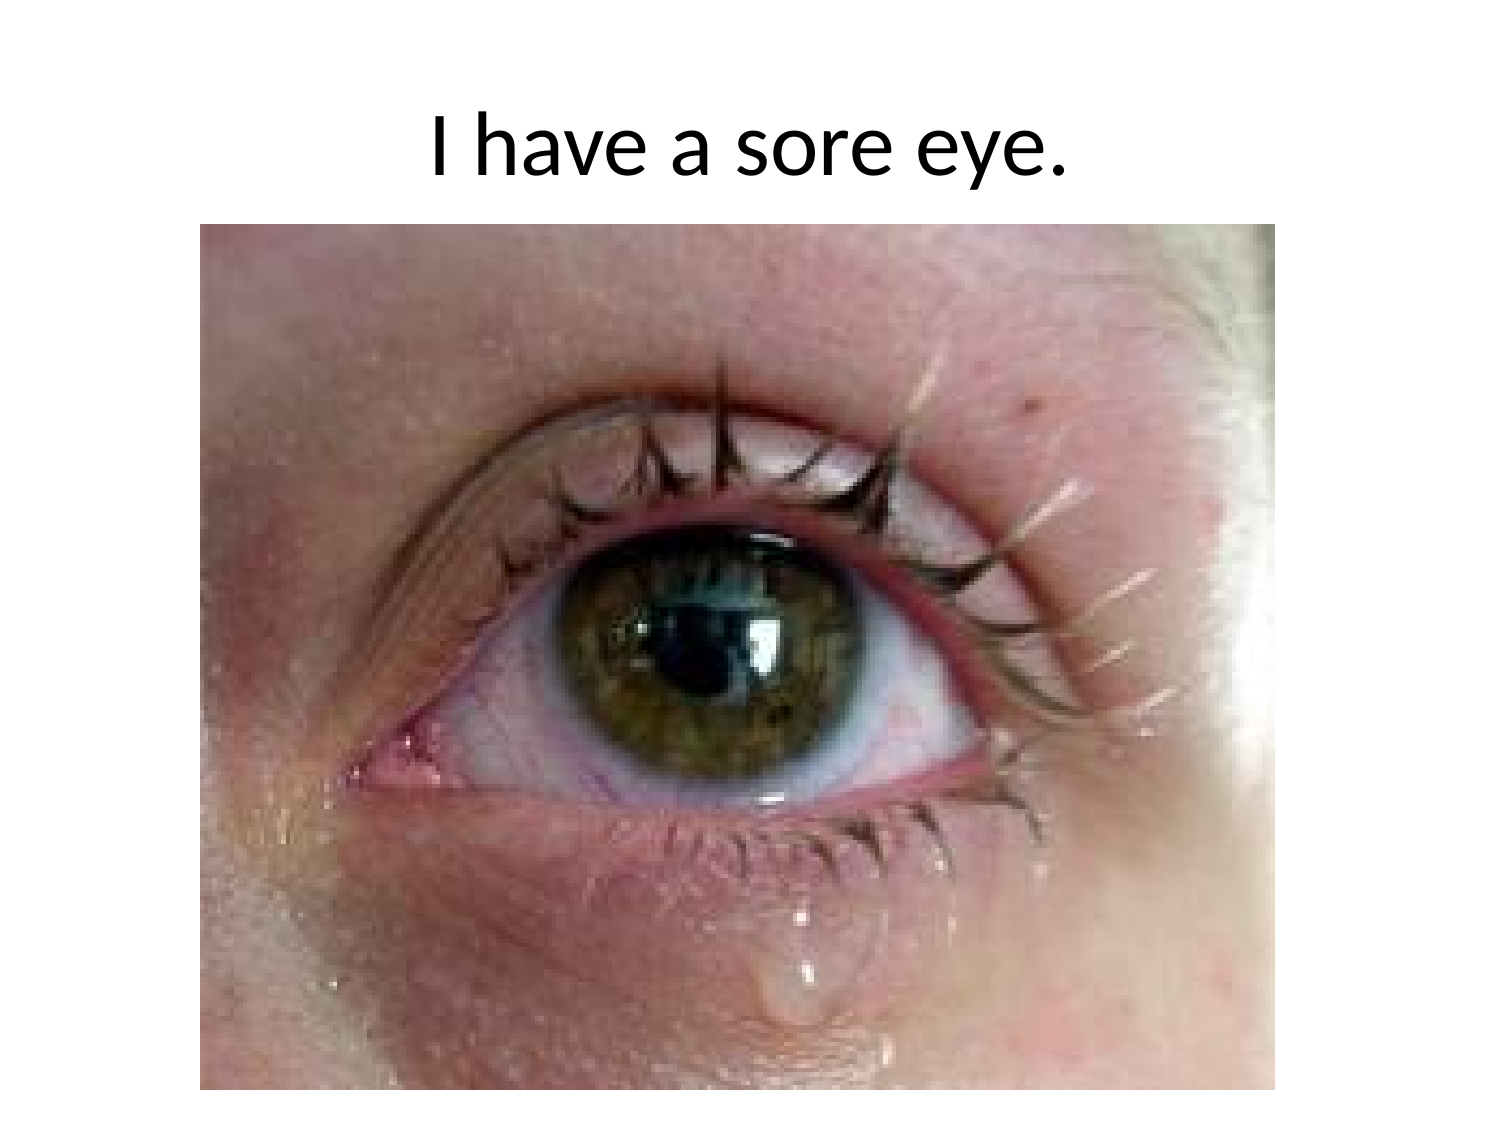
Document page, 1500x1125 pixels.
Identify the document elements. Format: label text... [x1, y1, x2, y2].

picture [199, 224, 1276, 1090]
title I have a sore eye. [75, 45, 1425, 233]
